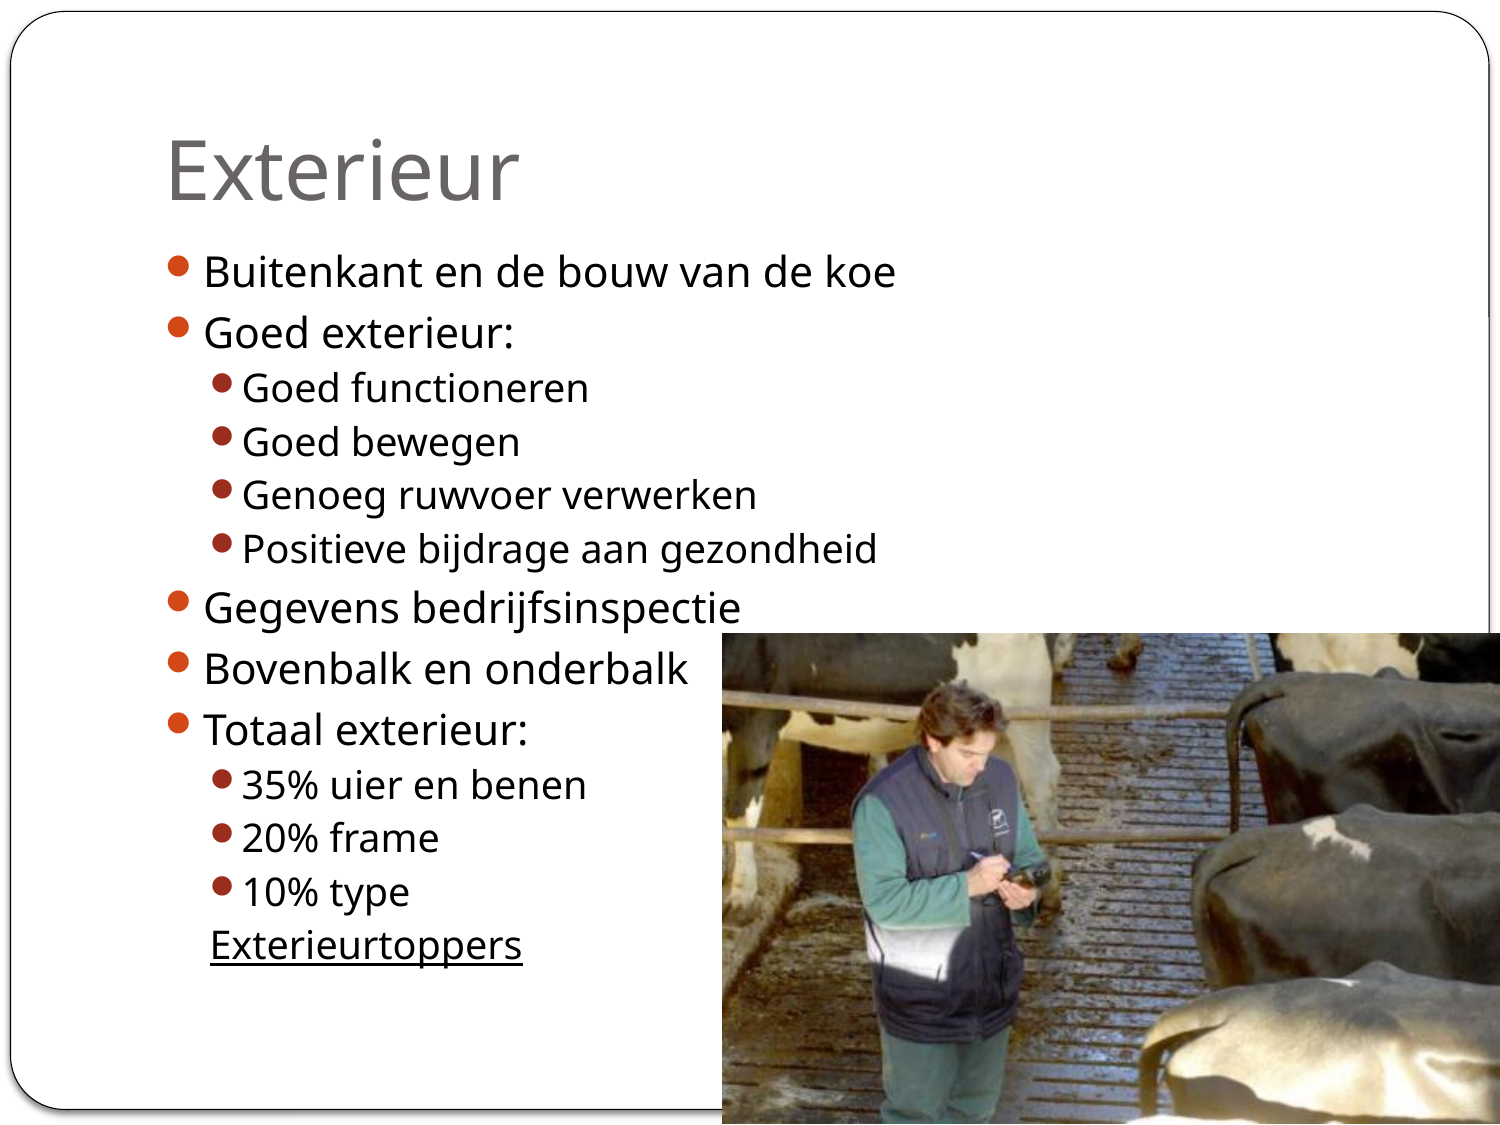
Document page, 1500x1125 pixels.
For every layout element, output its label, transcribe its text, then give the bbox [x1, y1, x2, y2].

picture [722, 633, 1500, 1125]
title Exterieur [150, 45, 1425, 233]
list Buitenkant en de bouw van de koe Goed exterieur: Goed functioneren Goed bewegen Genoeg ruwvoer verwerken Positieve bijdrage aan gezondheid Gegevens bedrijfsinspectie Bovenbalk en onderbalk Totaal exterieur: 35% uier en benen 20% frame 10% type Exterieurtoppers [150, 237, 1425, 988]
